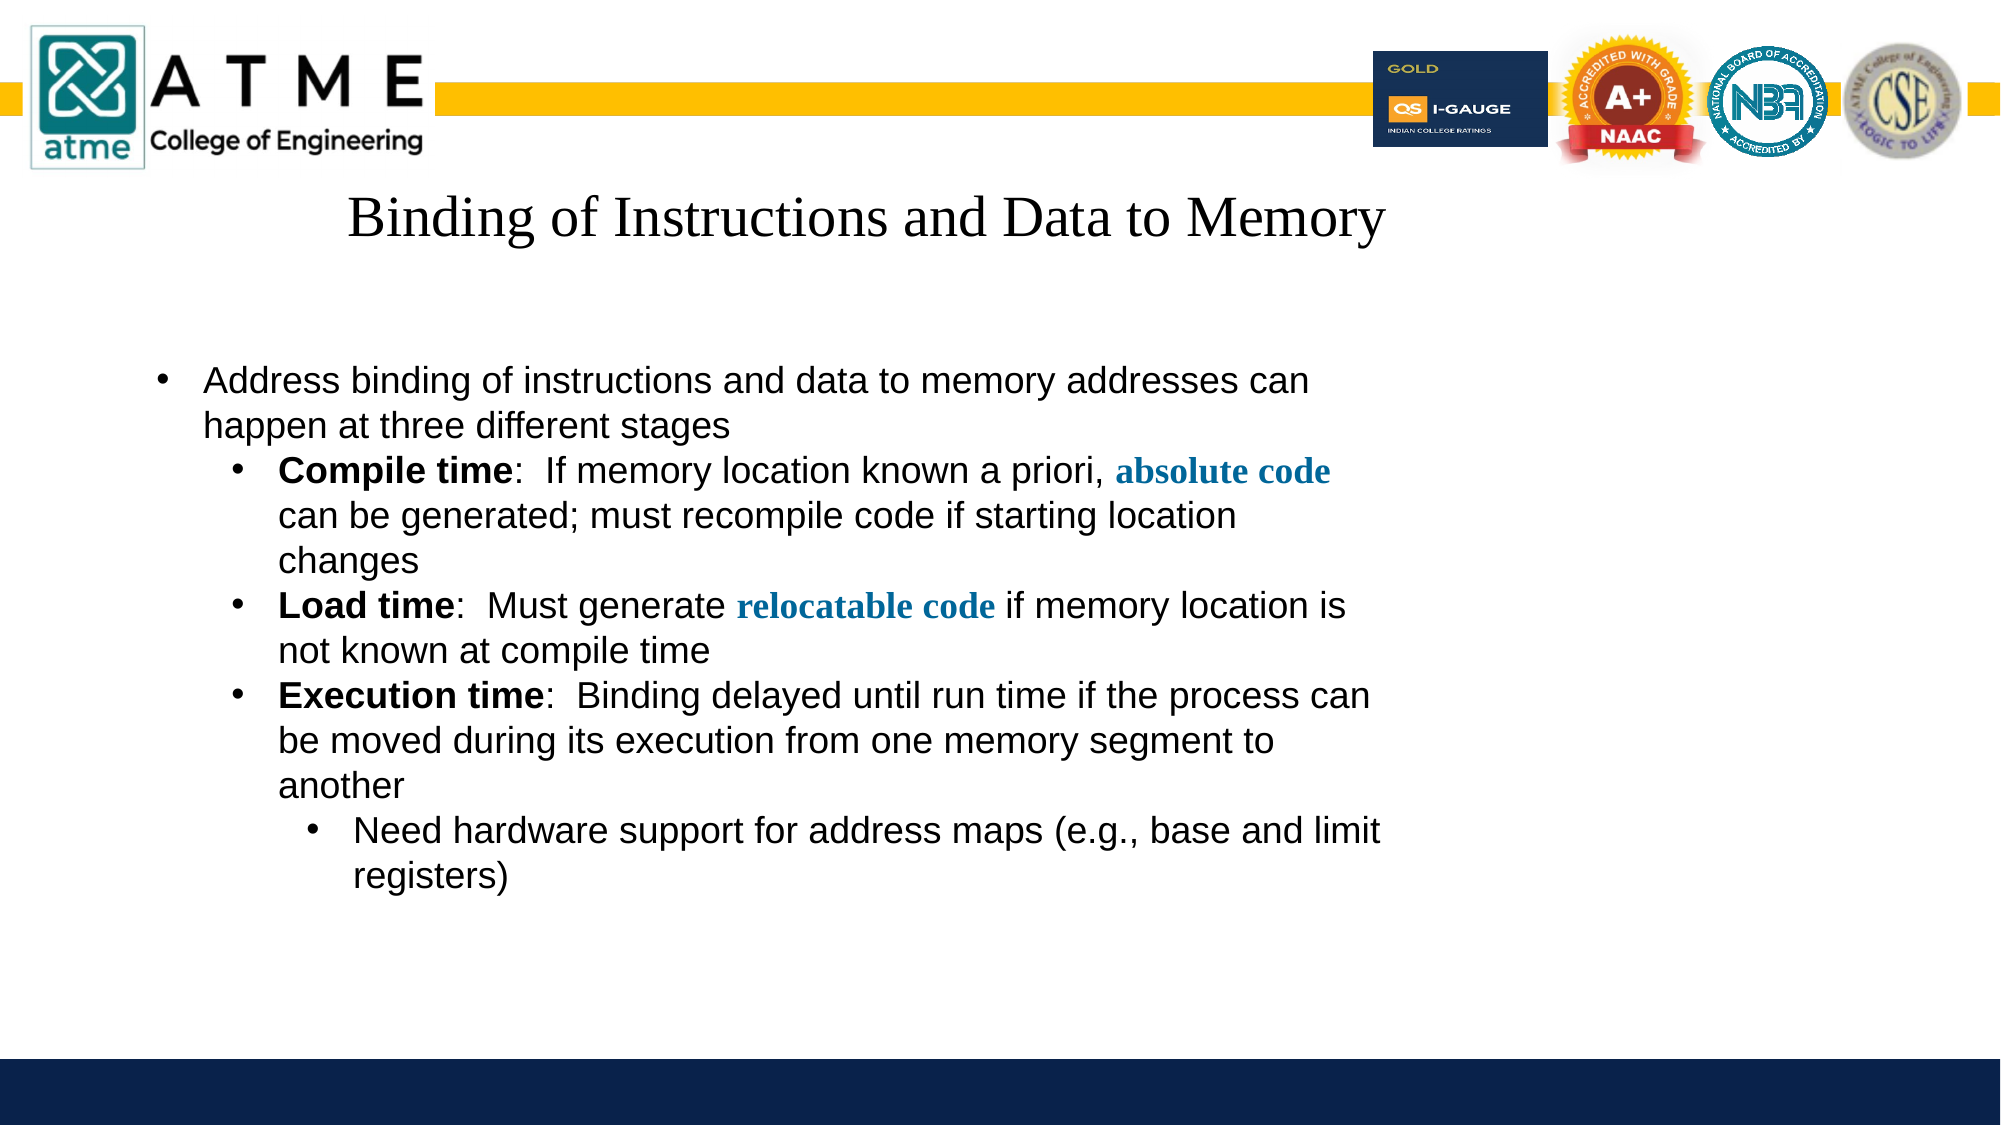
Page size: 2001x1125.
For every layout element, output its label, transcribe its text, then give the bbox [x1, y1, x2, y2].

title Binding of Instructions and Data to Memory [332, 171, 1668, 246]
list Address binding of instructions and data to memory addresses can happen at three different stages Compile time: If memory location known a priori, absolute code can be generated; must recompile code if starting location changes Load time: Must generate relocatable code if memory location is not known at compile time Execution time: Binding delayed until run time if the process can be moved during its execution from one memory segment to another Need hardware support for address maps (e.g., base and limit registers) [141, 348, 1399, 982]
picture [22, 15, 435, 178]
picture [1373, 20, 1828, 180]
picture [0, 1059, 2001, 1125]
picture [1840, 26, 1968, 176]
